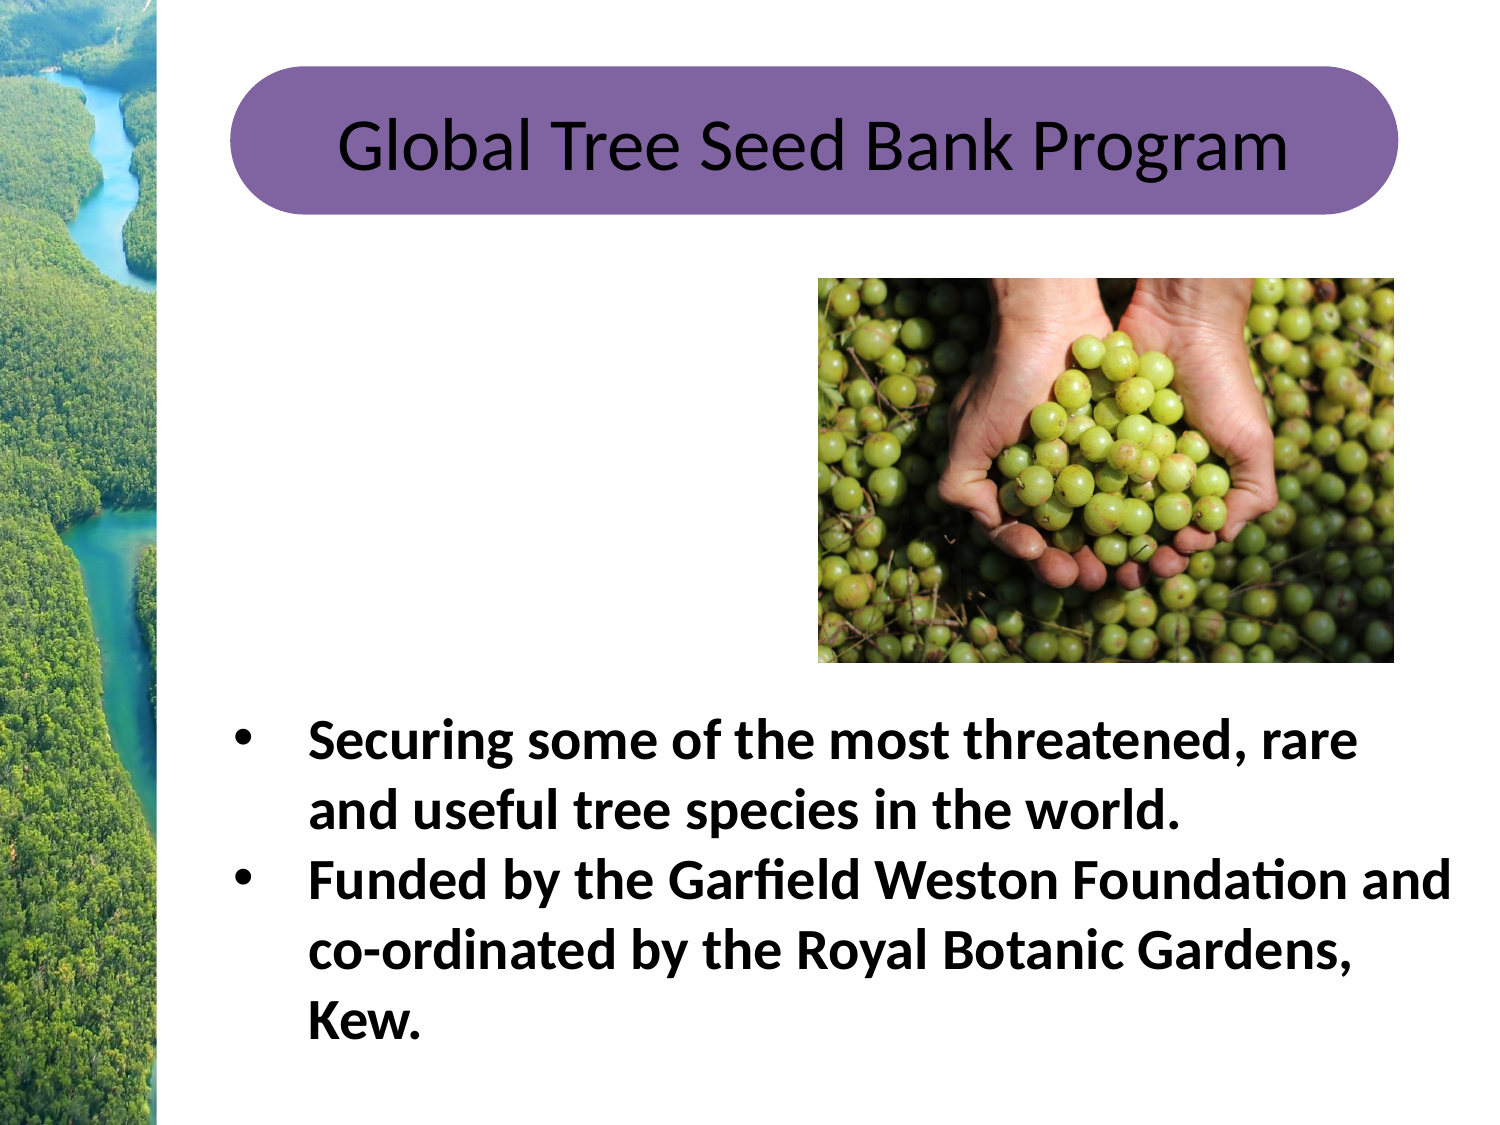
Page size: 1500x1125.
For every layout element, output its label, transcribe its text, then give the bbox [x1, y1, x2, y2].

text_box Securing some of the most threatened, rare and useful tree species in the world. Funded by the Garfield Weston Foundation and co-ordinated by the Royal Botanic Gardens, Kew. [218, 694, 1471, 1059]
text_box Global Tree Seed Bank Program [230, 66, 1399, 215]
picture [0, 0, 157, 1125]
picture [817, 278, 1394, 663]
